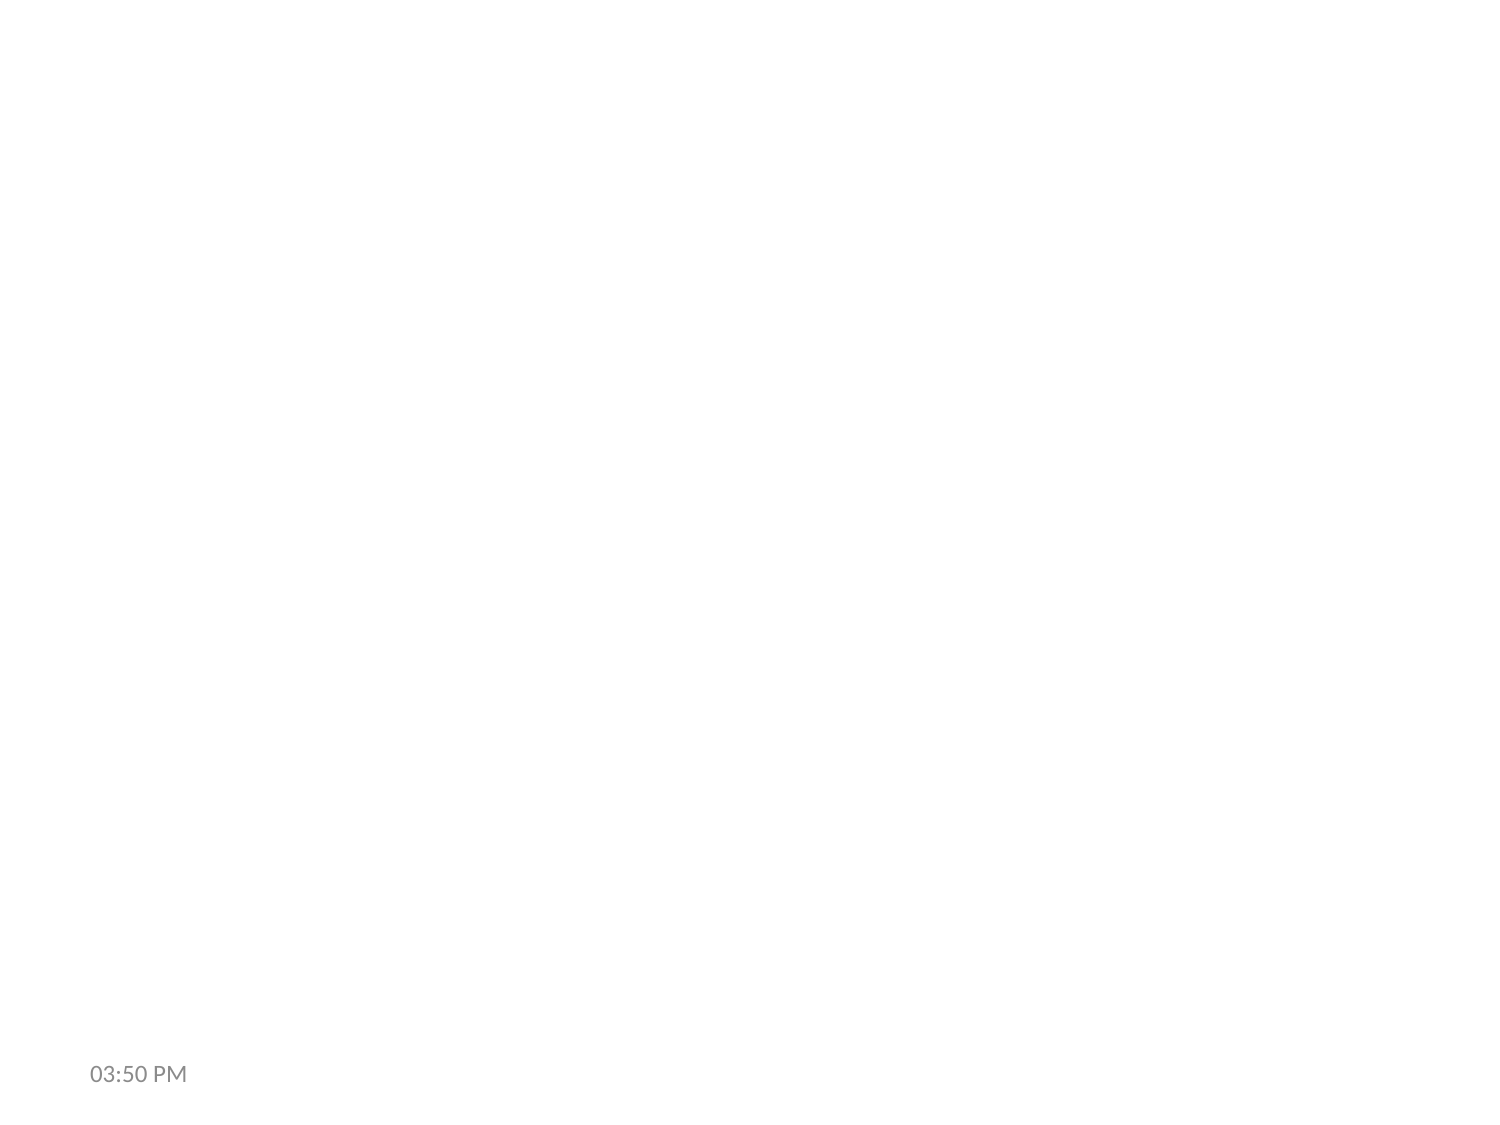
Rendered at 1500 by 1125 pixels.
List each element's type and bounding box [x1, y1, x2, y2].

slide_number [75, 1042, 425, 1103]
